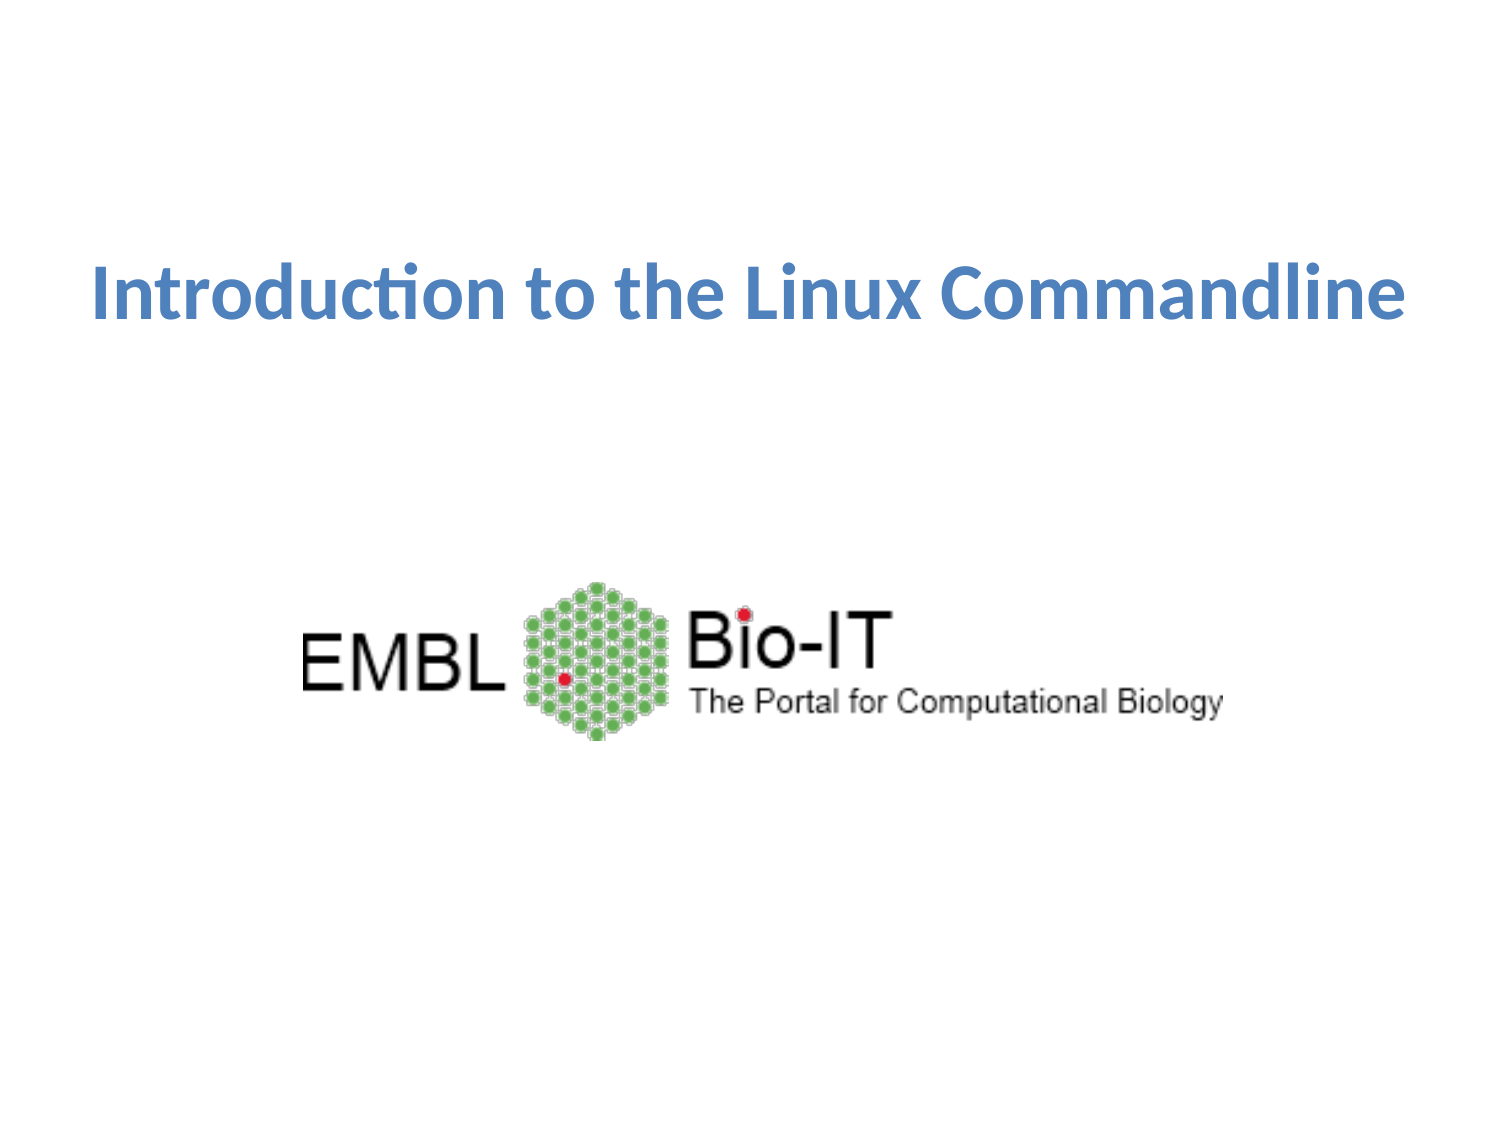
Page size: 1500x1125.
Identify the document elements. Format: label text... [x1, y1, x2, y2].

title Introduction to the Linux Commandline [75, 217, 1425, 455]
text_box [303, 582, 1224, 741]
